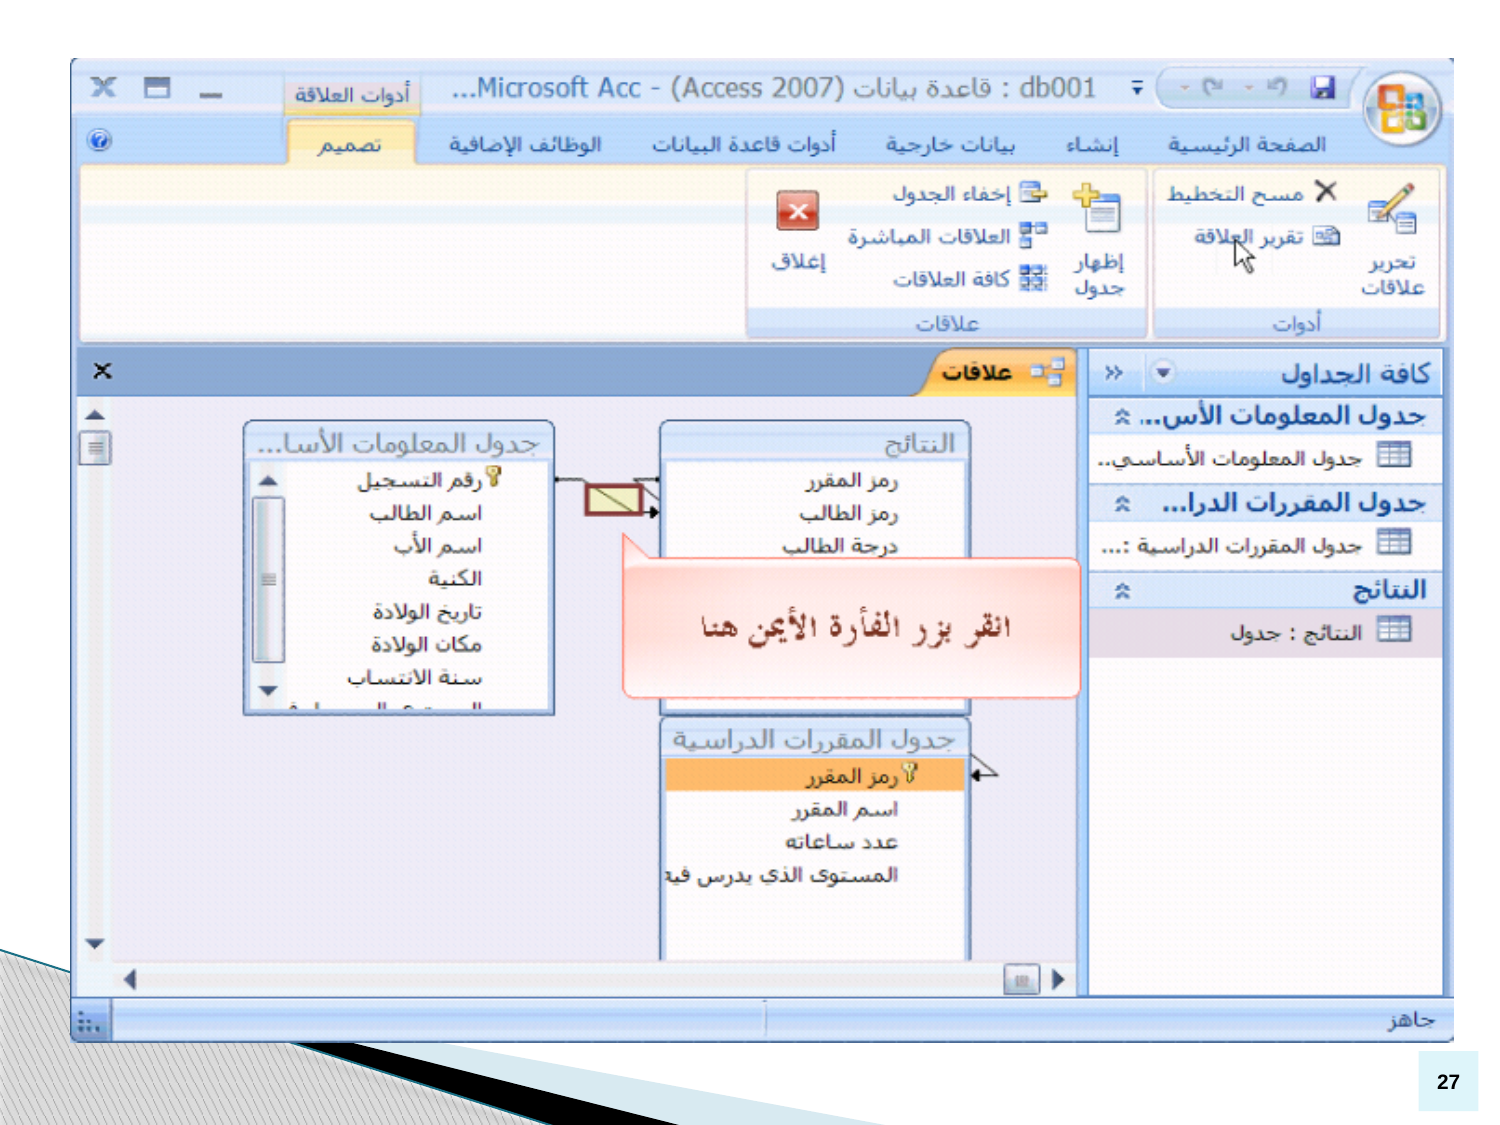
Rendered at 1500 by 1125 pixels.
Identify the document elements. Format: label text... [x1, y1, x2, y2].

picture [70, 58, 1454, 1044]
slide_number 27 [1418, 1051, 1479, 1112]
